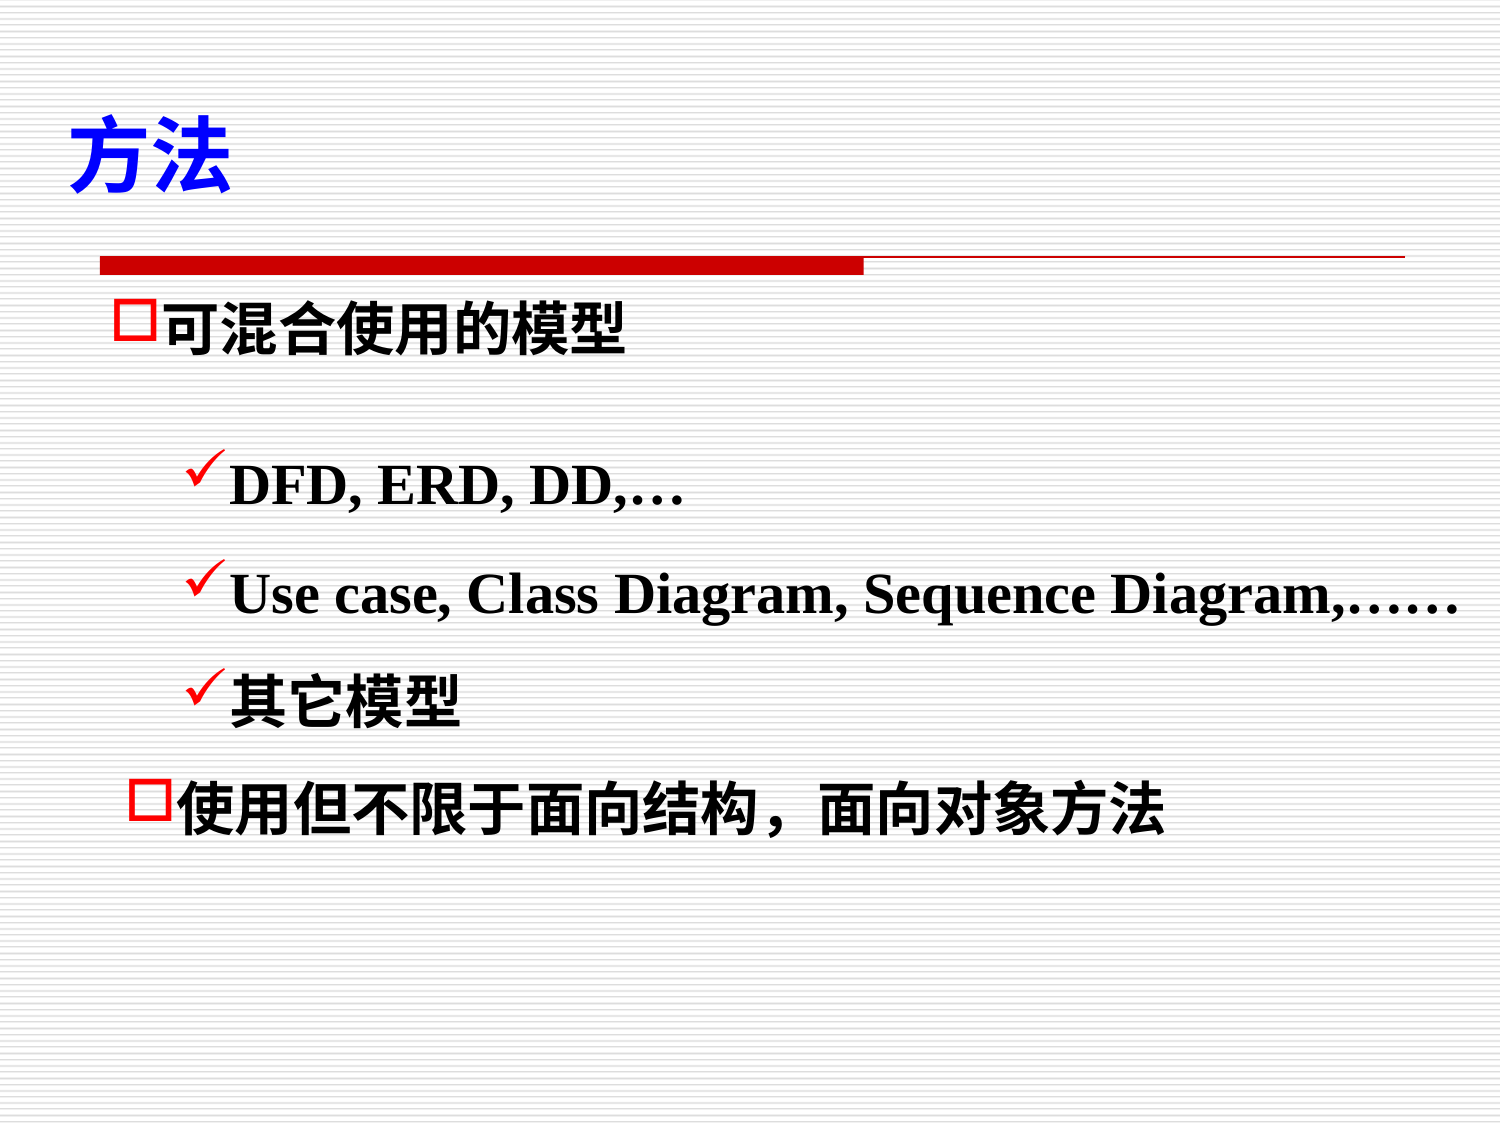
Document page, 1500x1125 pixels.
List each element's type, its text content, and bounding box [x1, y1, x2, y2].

text_box 方法 [52, 76, 361, 211]
text_box DFD, ERD, DD,… Use case, Class Diagram, Sequence Diagram,…… 其它模型 [166, 410, 1478, 769]
text_box 可混合使用的模型 [92, 289, 1500, 371]
text_box 使用但不限于面向结构，面向对象方法 [107, 769, 1500, 851]
picture [0, 0, 1500, 1125]
